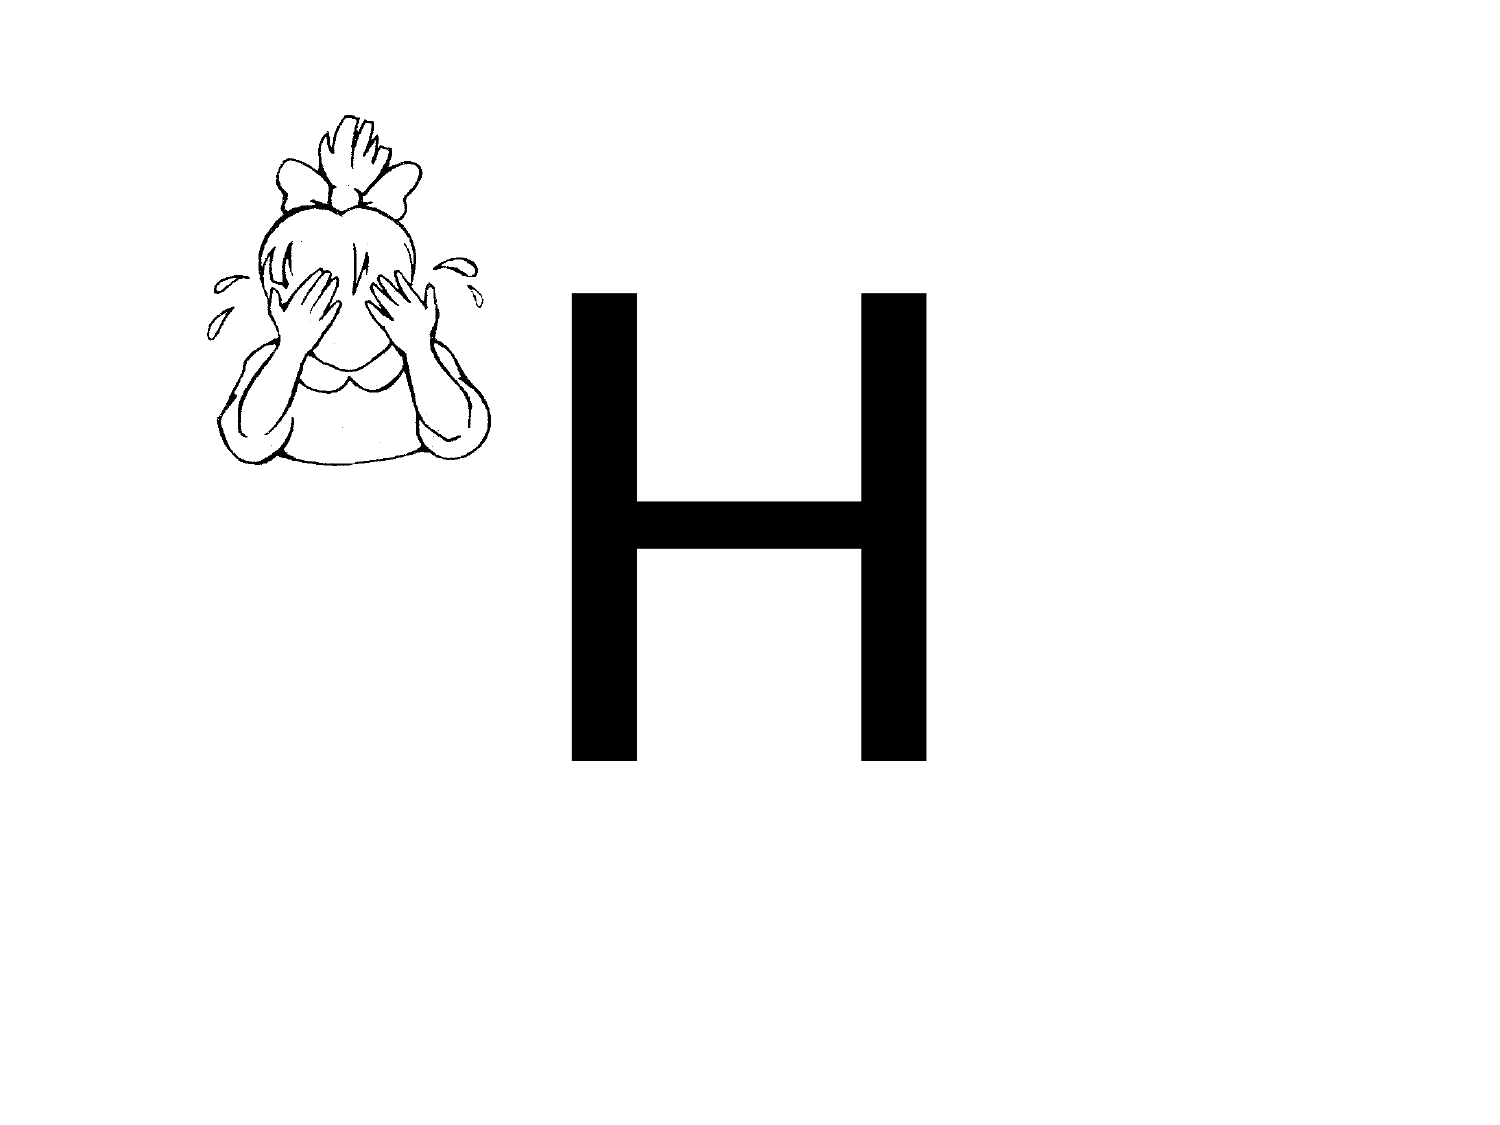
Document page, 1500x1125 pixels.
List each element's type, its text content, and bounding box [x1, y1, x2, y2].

picture [206, 113, 492, 469]
title Н [112, 349, 1388, 591]
